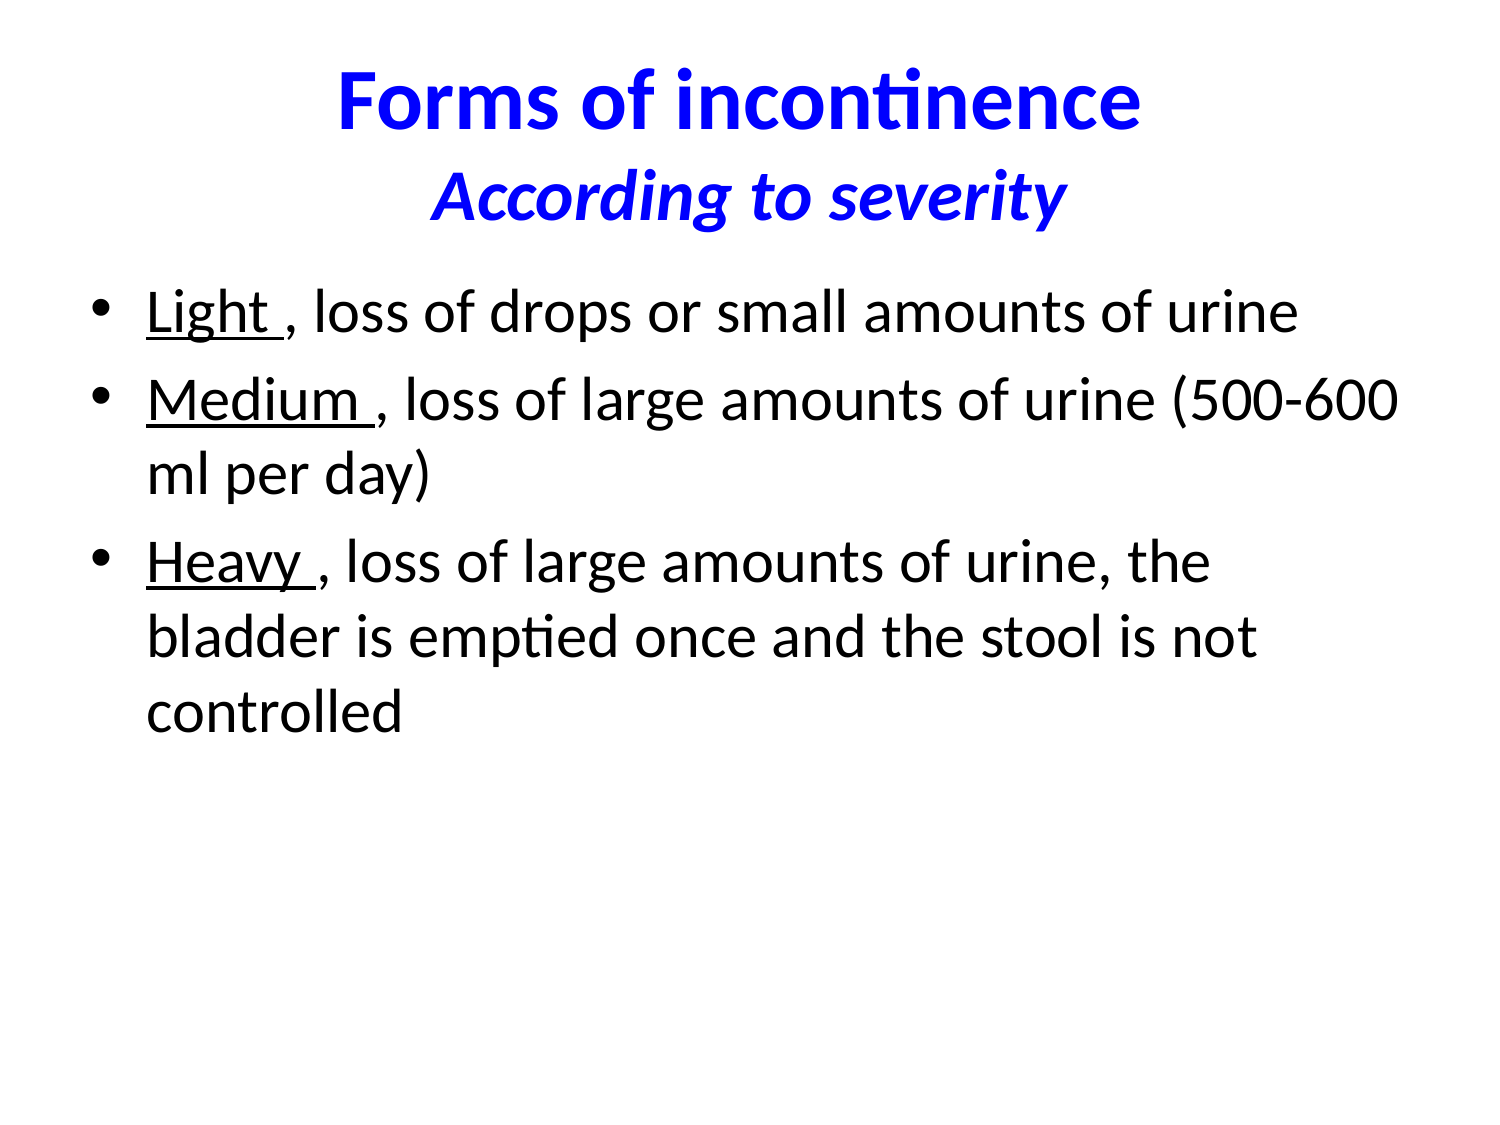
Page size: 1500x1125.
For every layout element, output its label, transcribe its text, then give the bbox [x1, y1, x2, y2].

list Light , loss of drops or small amounts of urine Medium , loss of large amounts of urine (500-600 ml per day) Heavy , loss of large amounts of urine, the bladder is emptied once and the stool is not controlled [75, 262, 1425, 1005]
title Forms of incontinence According to severity [75, 45, 1425, 233]
